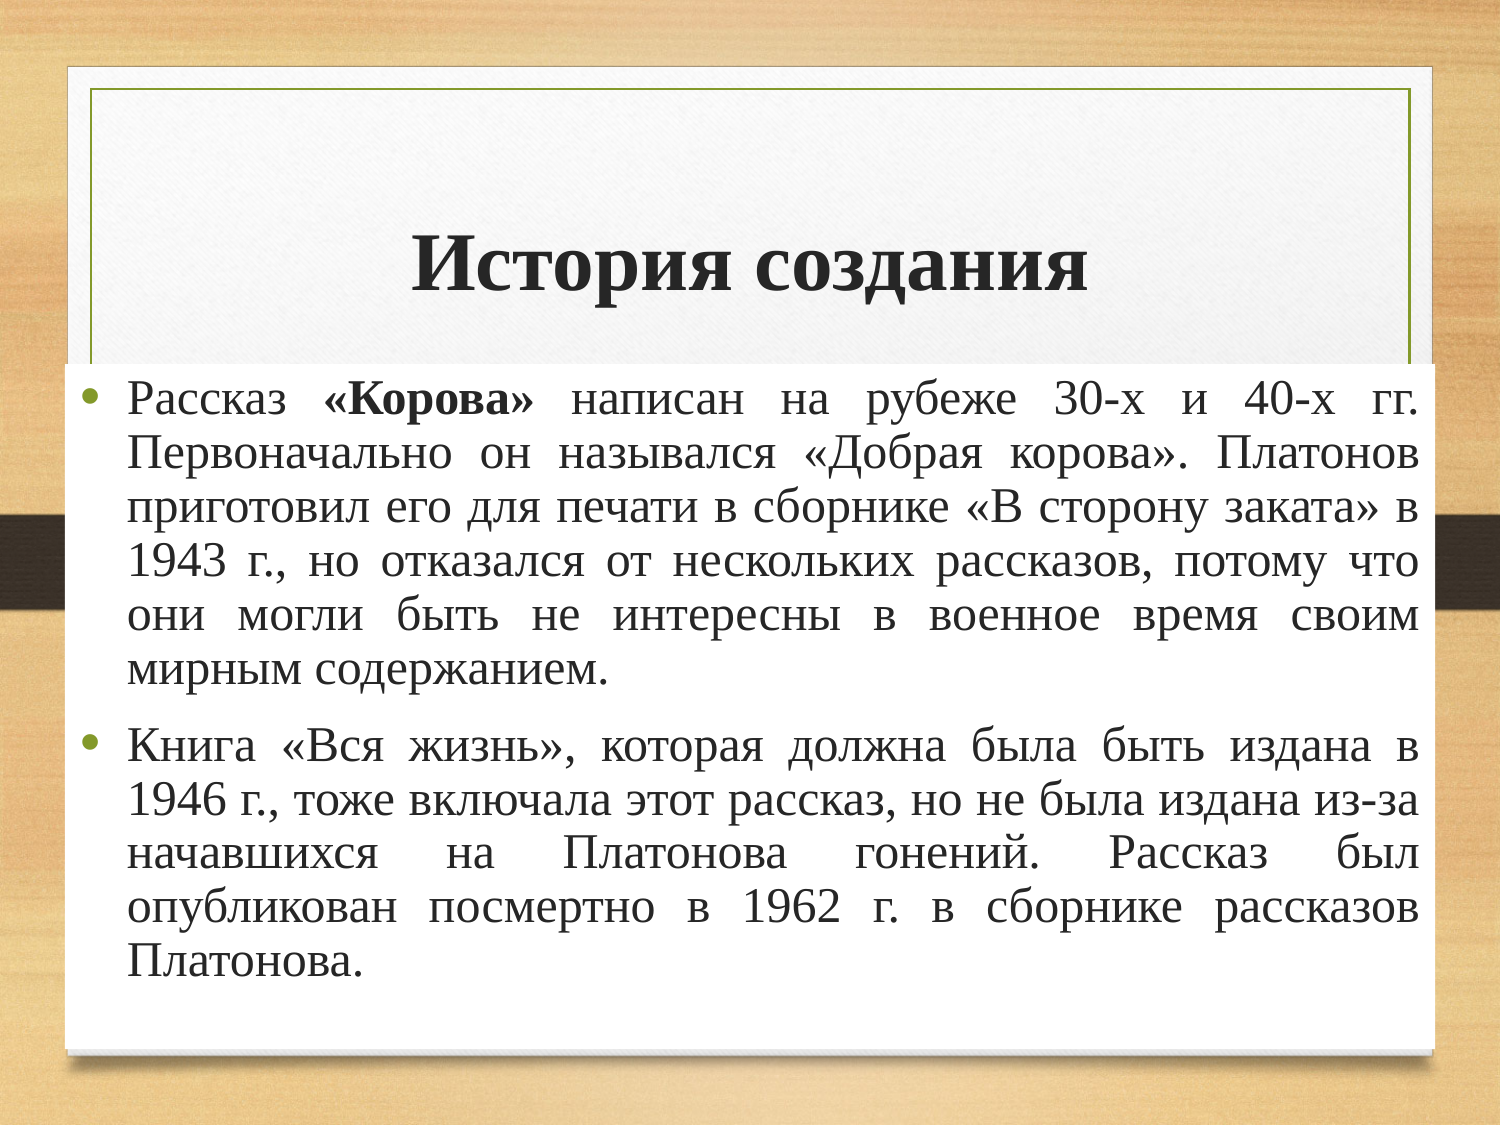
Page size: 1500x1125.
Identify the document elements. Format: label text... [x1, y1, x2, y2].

title История создания [193, 150, 1309, 365]
picture [0, 0, 1500, 1125]
list Рассказ «Корова» написан на рубеже 30-х и 40-х гг. Первоначально он назывался «Добрая корова». Платонов приготовил его для печати в сборнике «В сторону заката» в 1943 г., но отказался от нескольких рассказов, потому что они могли быть не интересны в военное время своим мирным содержанием. Книга «Вся жизнь», которая должна была быть издана в 1946 г., тоже включала этот рассказ, но не была издана из-за начавшихся на Платонова гонений. Рассказ был опубликован посмертно в 1962 г. в сборнике рассказов Платонова. [64, 364, 1436, 1050]
